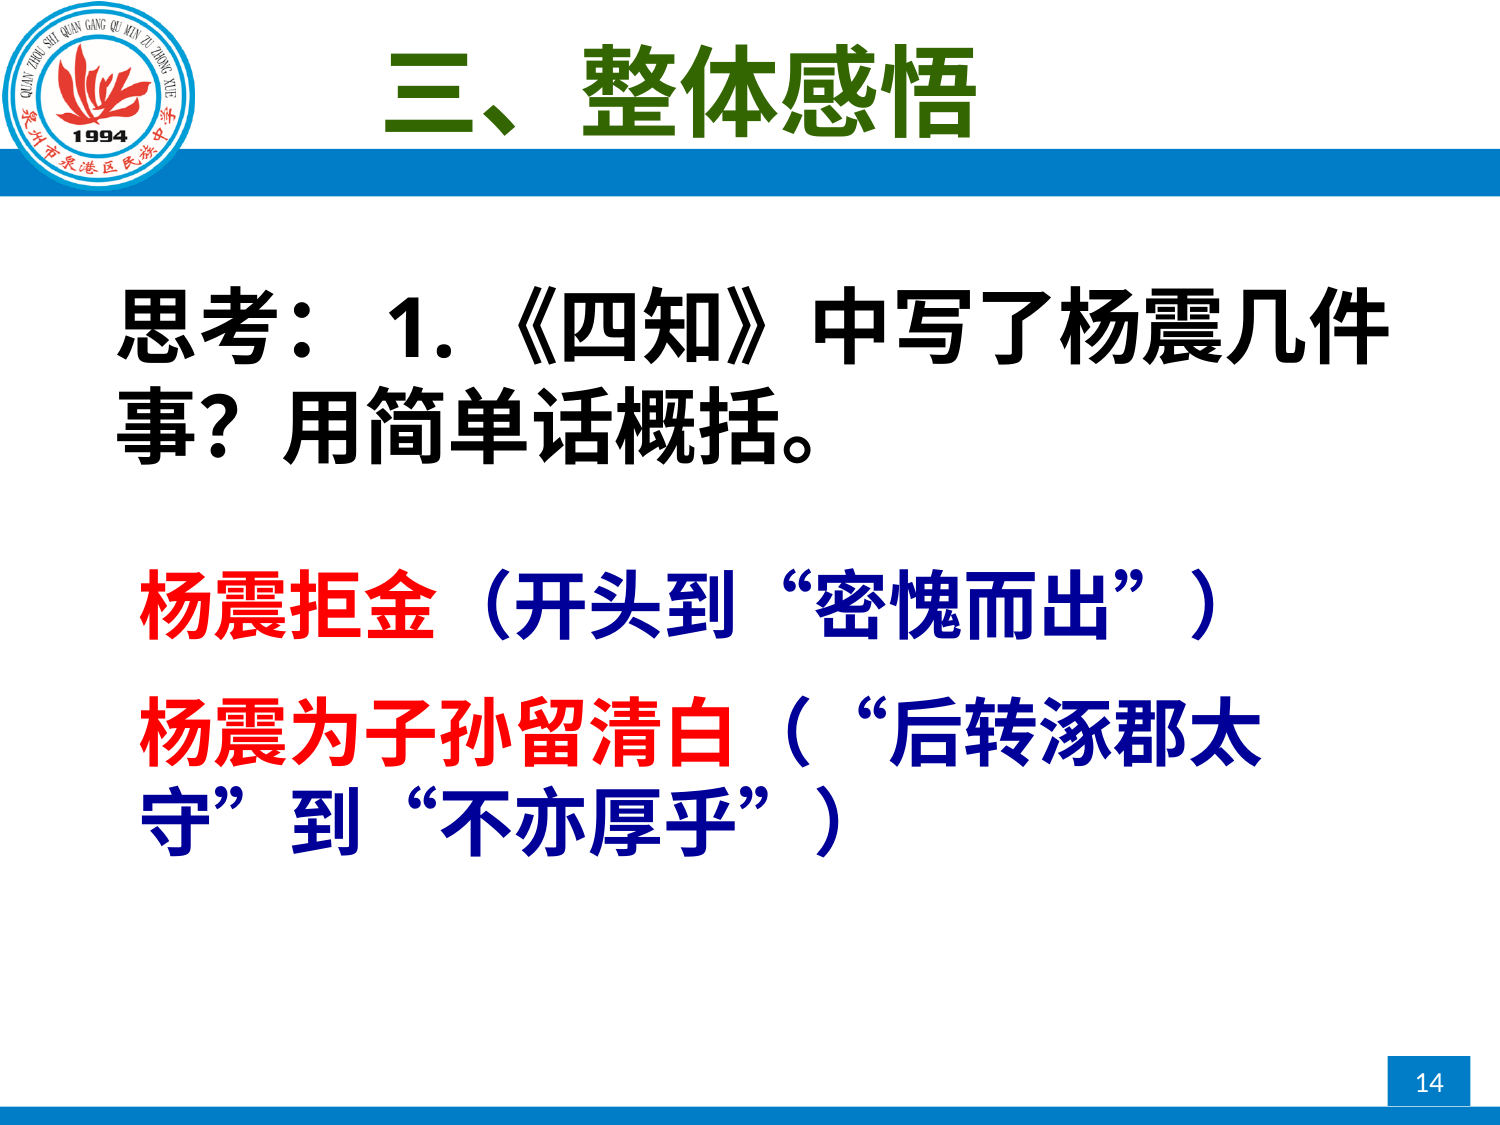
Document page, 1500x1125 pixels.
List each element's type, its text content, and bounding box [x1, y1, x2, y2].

picture [110, 1, 195, 79]
picture [9, 6, 189, 186]
picture [2, 107, 78, 191]
text_box 三、整体感悟 [206, 19, 1152, 161]
text_box 杨震拒金（开头到“密愧而出”） 杨震为子孙留清白（“后转涿郡太守”到“不亦厚乎”） [123, 550, 1388, 874]
picture [2, 1, 88, 86]
picture [120, 114, 195, 191]
text_box 思考：1.《四知》中写了杨震几件事？用简单话概括。 [100, 267, 1424, 482]
